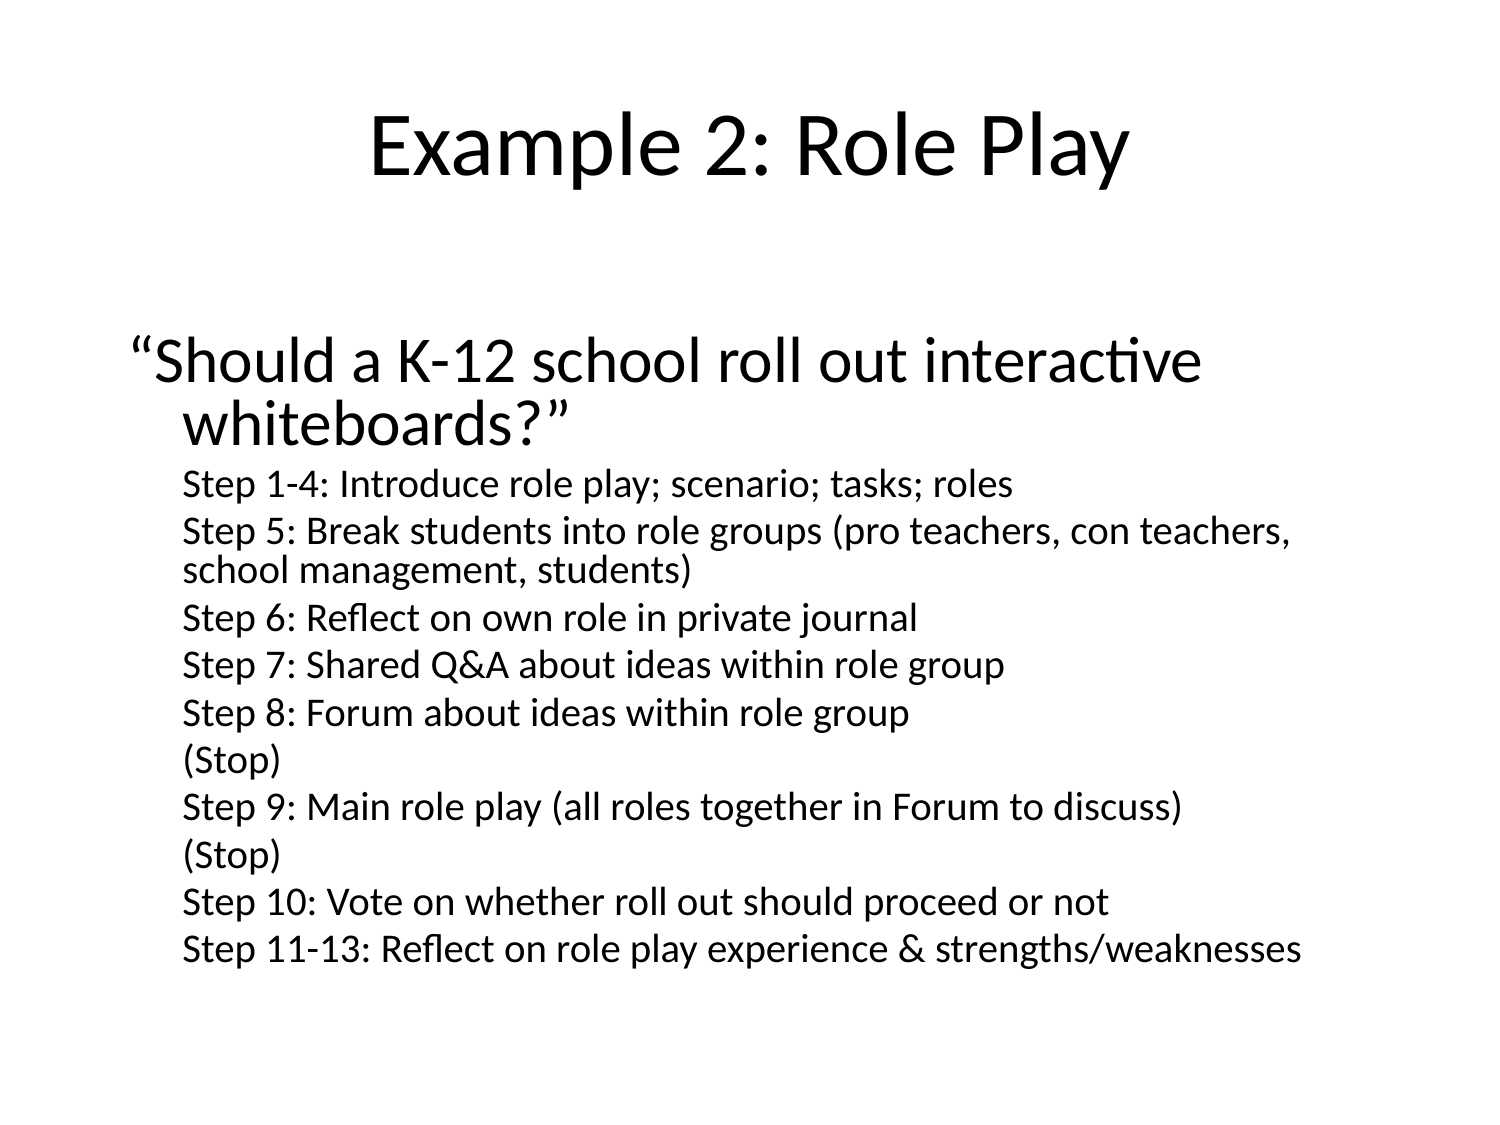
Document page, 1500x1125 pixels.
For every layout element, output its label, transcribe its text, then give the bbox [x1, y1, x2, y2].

title Example 2: Role Play [75, 45, 1425, 233]
list “Should a K-12 school roll out interactive whiteboards?” Step 1-4: Introduce role play; scenario; tasks; roles Step 5: Break students into role groups (pro teachers, con teachers, school management, students) Step 6: Reflect on own role in private journal Step 7: Shared Q&A about ideas within role group Step 8: Forum about ideas within role group (Stop) Step 9: Main role play (all roles together in Forum to discuss) (Stop) Step 10: Vote on whether roll out should proceed or not Step 11-13: Reflect on role play experience & strengths/weaknesses [112, 324, 1471, 1059]
